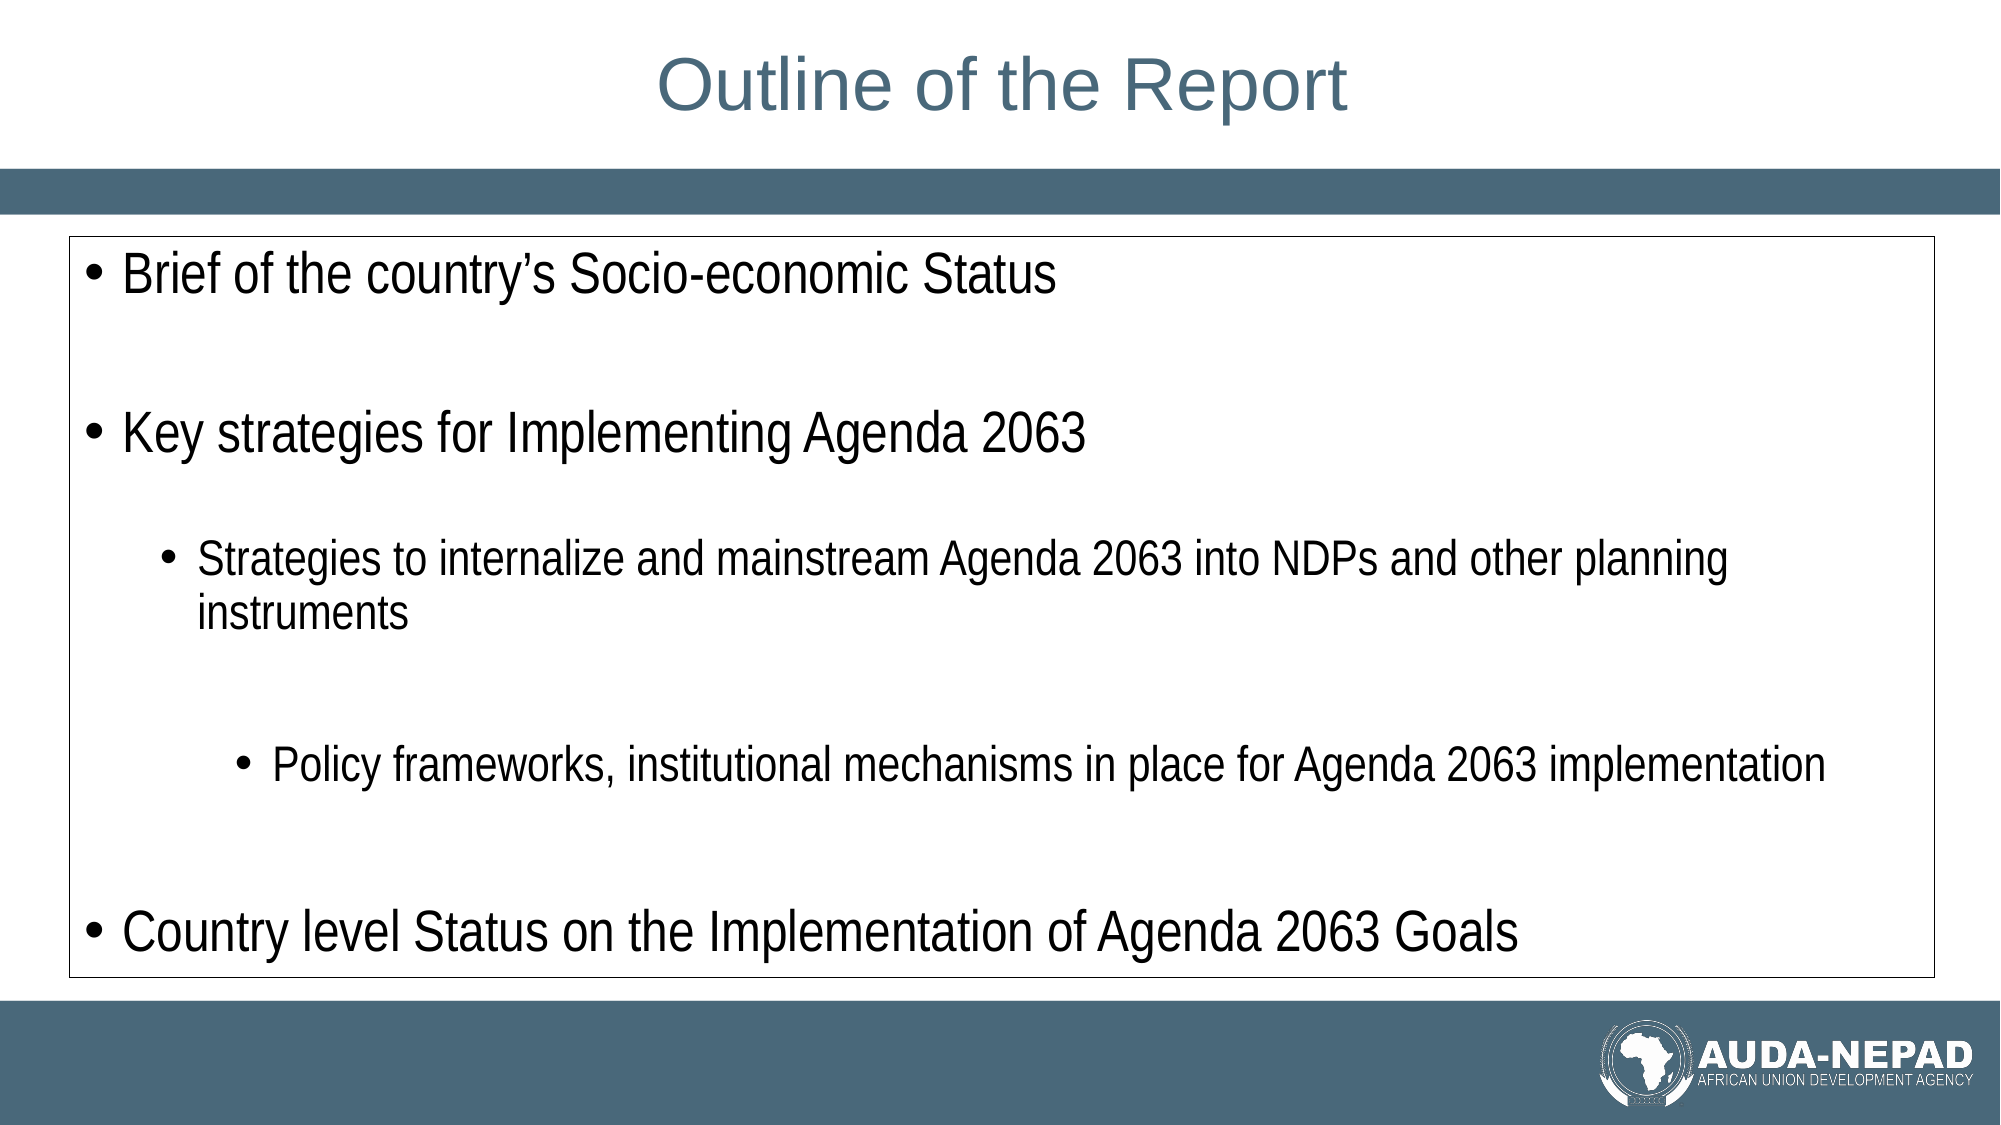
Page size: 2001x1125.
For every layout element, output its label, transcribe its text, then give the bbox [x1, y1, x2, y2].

picture [1599, 1020, 1974, 1107]
title Outline of the Report [69, 24, 1935, 148]
list Brief of the country’s Socio-economic Status Key strategies for Implementing Agenda 2063 Strategies to internalize and mainstream Agenda 2063 into NDPs and other planning instruments Policy frameworks, institutional mechanisms in place for Agenda 2063 implementation Country level Status on the Implementation of Agenda 2063 Goals [69, 236, 1935, 978]
